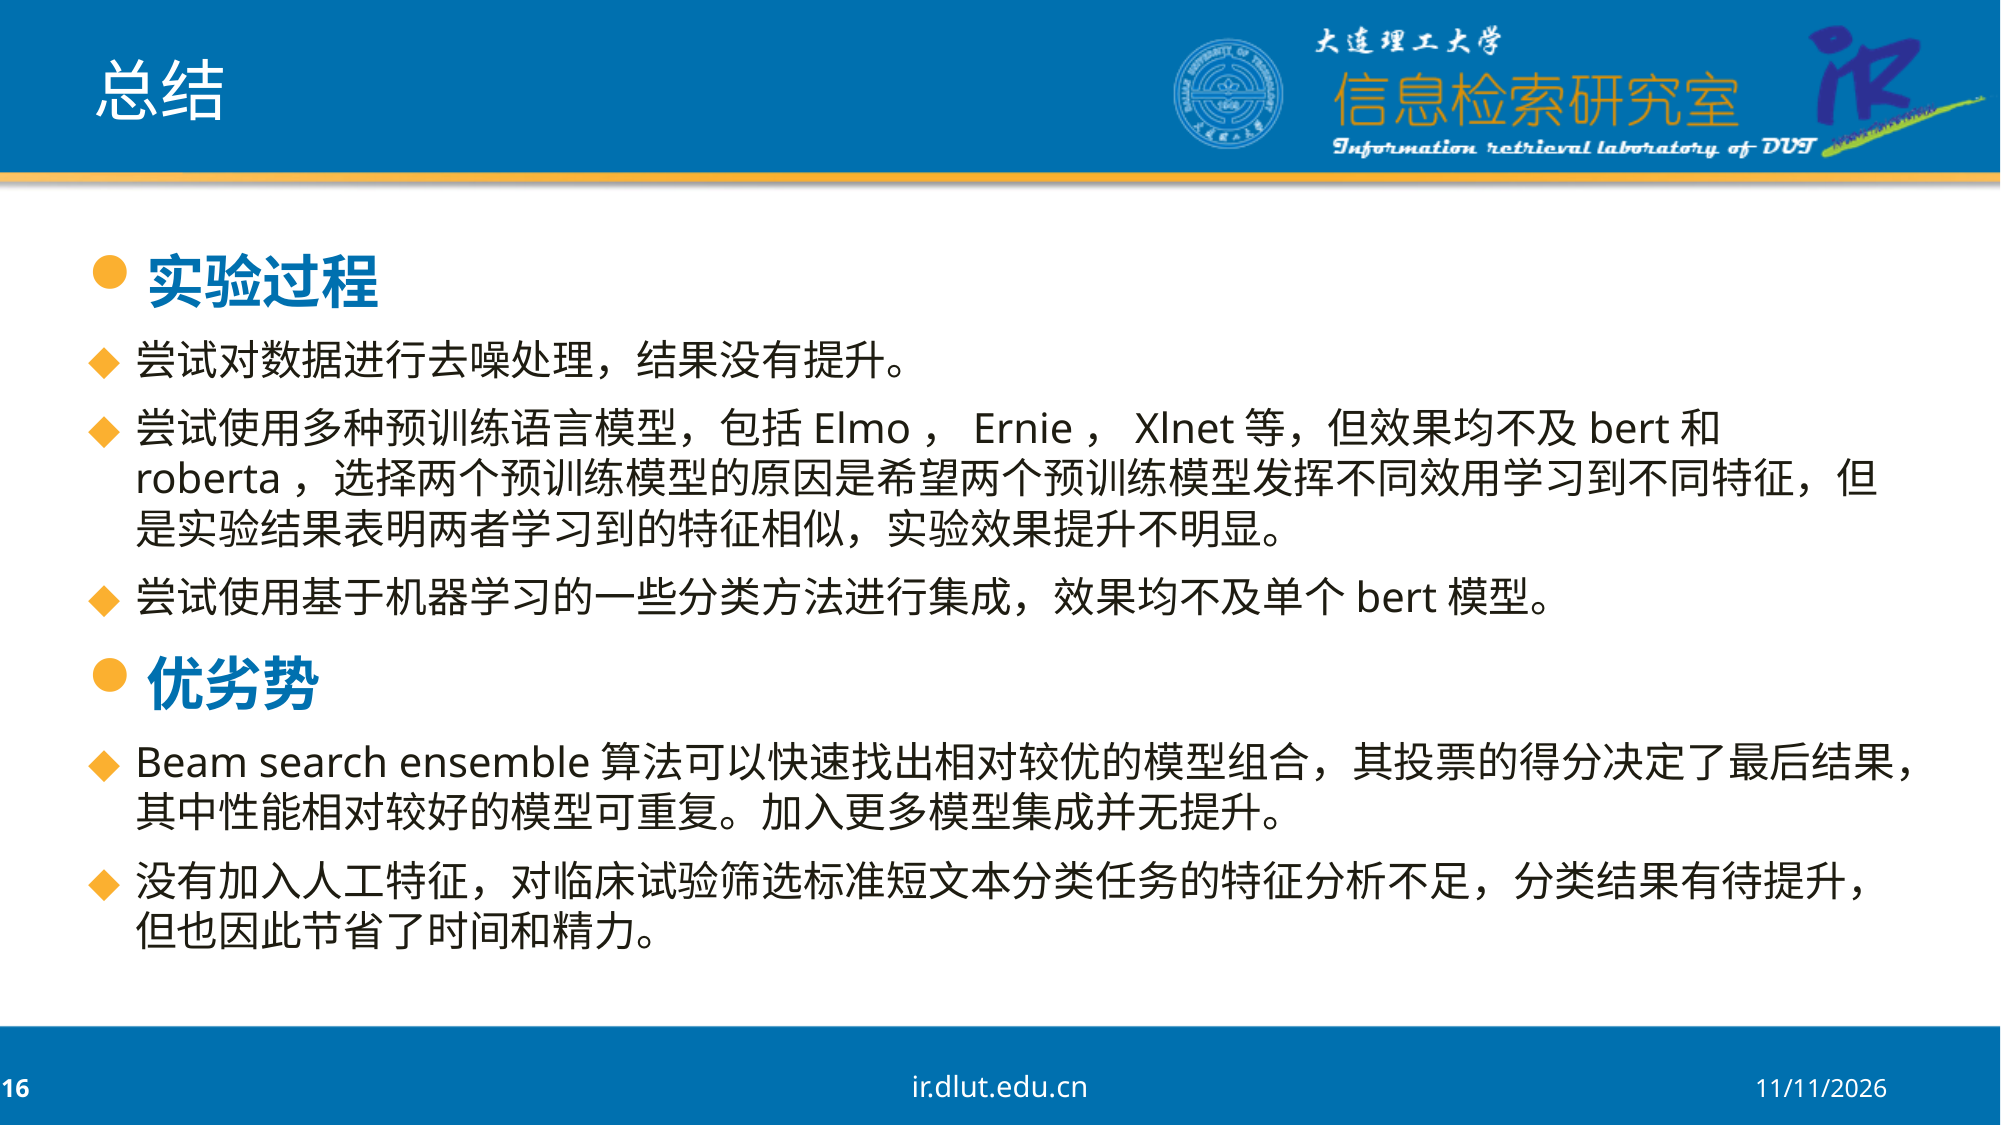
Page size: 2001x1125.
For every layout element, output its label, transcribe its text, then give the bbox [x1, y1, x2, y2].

title 总结 [78, 40, 1258, 138]
picture [0, 0, 2001, 1125]
list 实验过程 尝试对数据进行去噪处理，结果没有提升。 尝试使用多种预训练语言模型，包括Elmo，Ernie，Xlnet等，但效果均不及bert和roberta，选择两个预训练模型的原因是希望两个预训练模型发挥不同效用学习到不同特征，但是实验结果表明两者学习到的特征相似，实验效果提升不明显。 尝试使用基于机器学习的一些分类方法进行集成，效果均不及单个bert模型。 优劣势 Beam search ensemble算法可以快速找出相对较优的模型组合，其投票的得分决定了最后结果，其中性能相对较好的模型可重复。加入更多模型集成并无提升。 没有加入人工特征，对临床试验筛选标准短文本分类任务的特征分析不足，分类结果有待提升，但也因此节省了时间和精力。 [17, 237, 1912, 1042]
